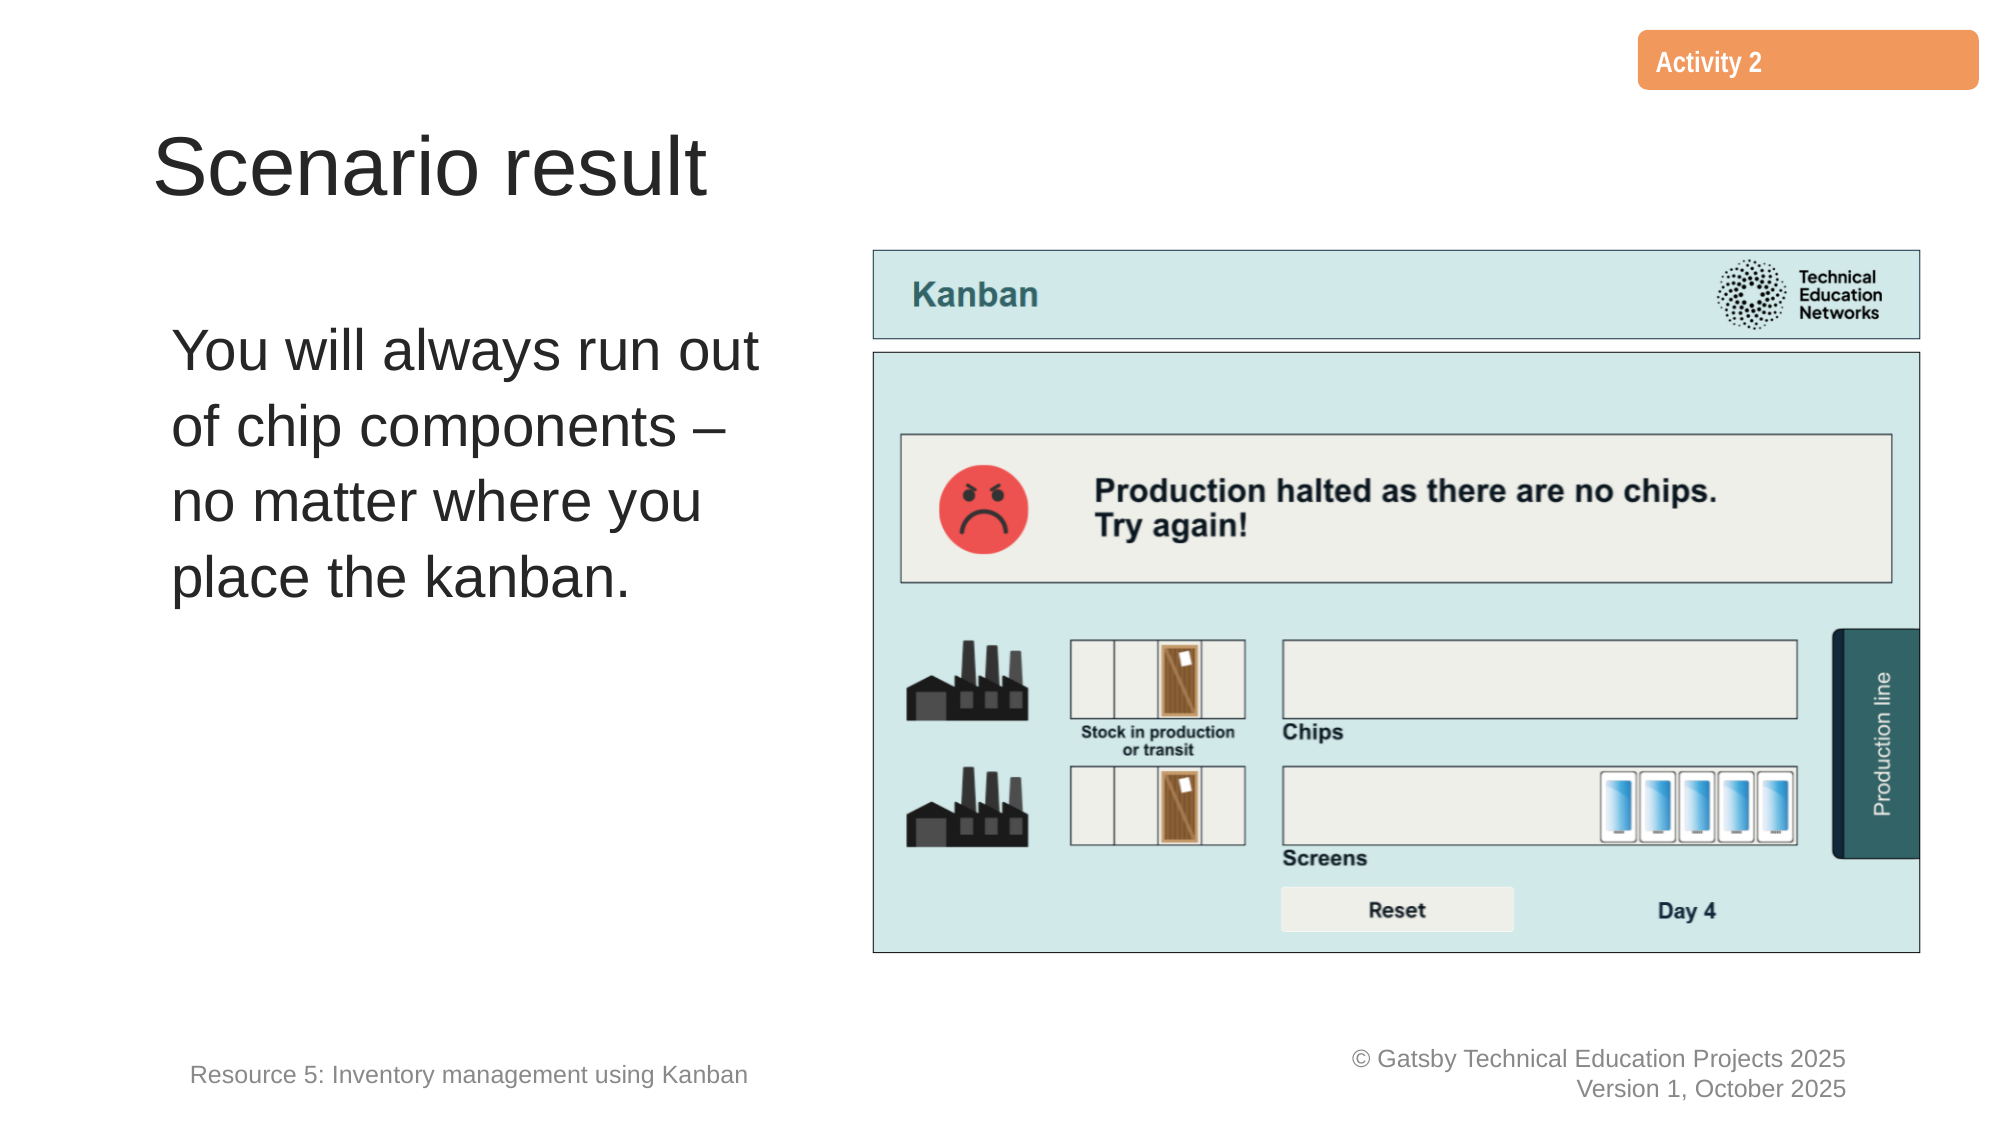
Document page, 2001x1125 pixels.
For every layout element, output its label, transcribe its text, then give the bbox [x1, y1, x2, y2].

title Scenario result [137, 59, 1863, 278]
picture [867, 244, 1927, 957]
text_box Activity 2 [1637, 29, 1979, 90]
list Resource 5: Inventory management using Kanban [137, 1042, 829, 1103]
list You will always run out of chip components – no matter where you place the kanban. [137, 299, 795, 1014]
